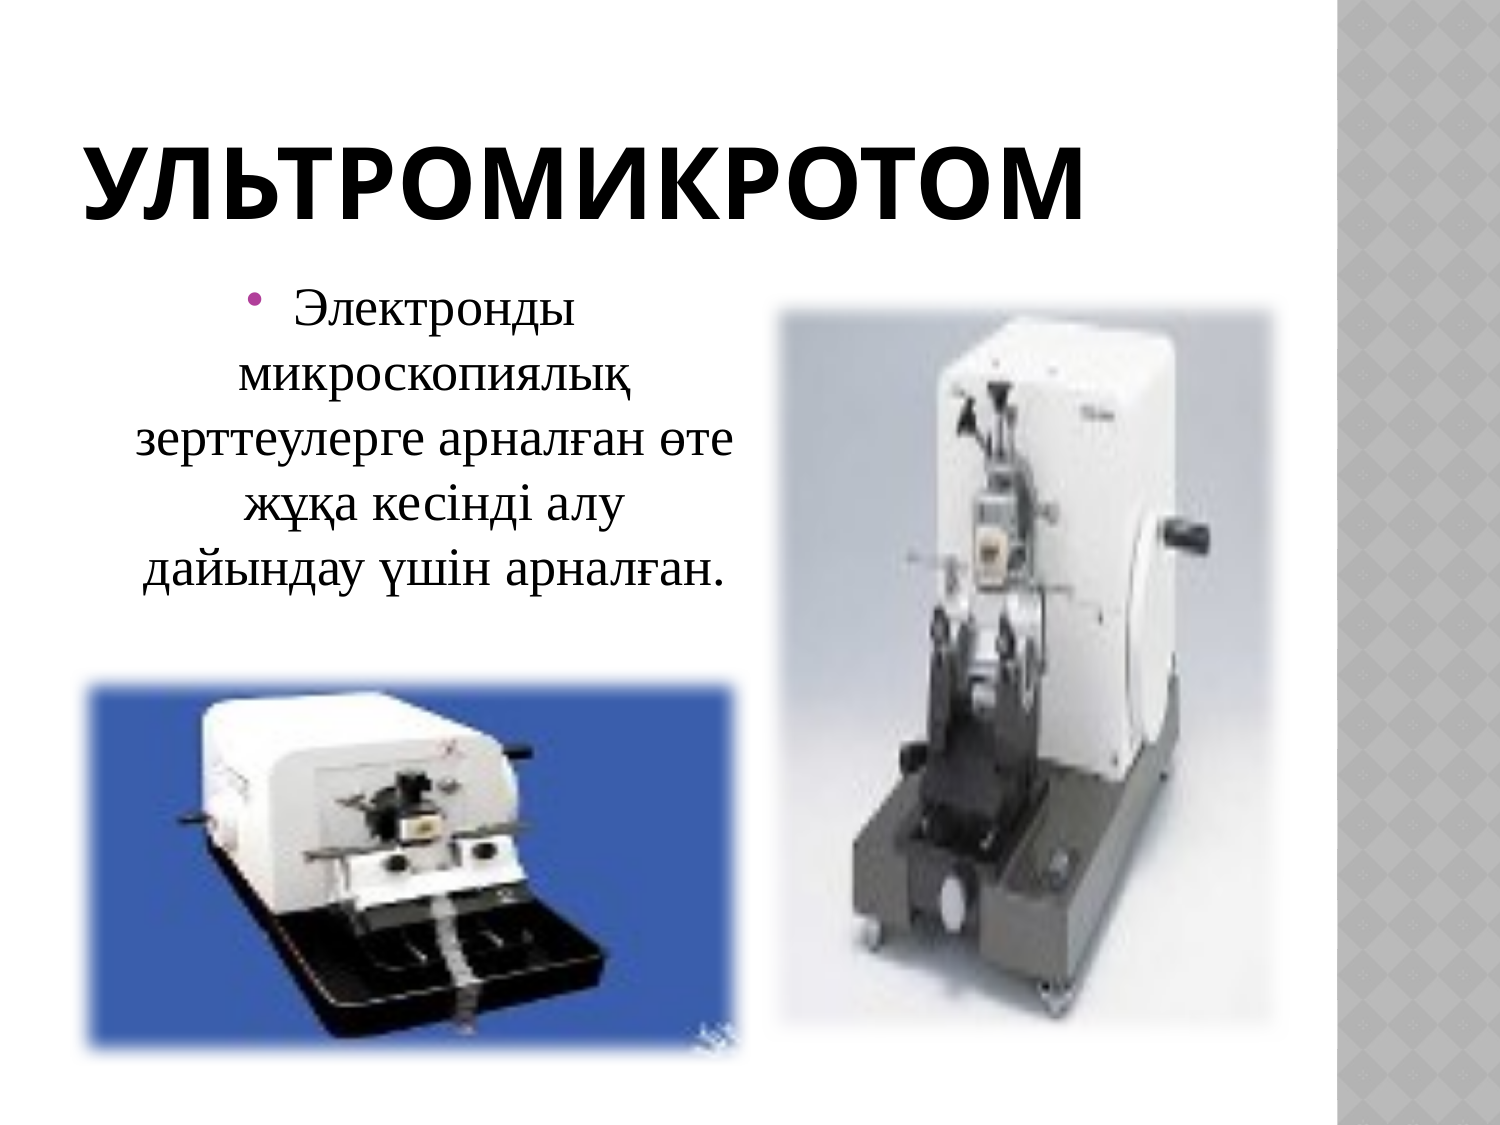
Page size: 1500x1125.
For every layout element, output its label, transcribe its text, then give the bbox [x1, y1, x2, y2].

picture [69, 667, 751, 1067]
title Ультромикротом [75, 52, 1263, 240]
picture [761, 292, 1290, 1044]
list Электронды микроскопиялық зерттеулерге арналған өте жұқа кесінді алу дайындау үшін арналған. [75, 264, 750, 666]
